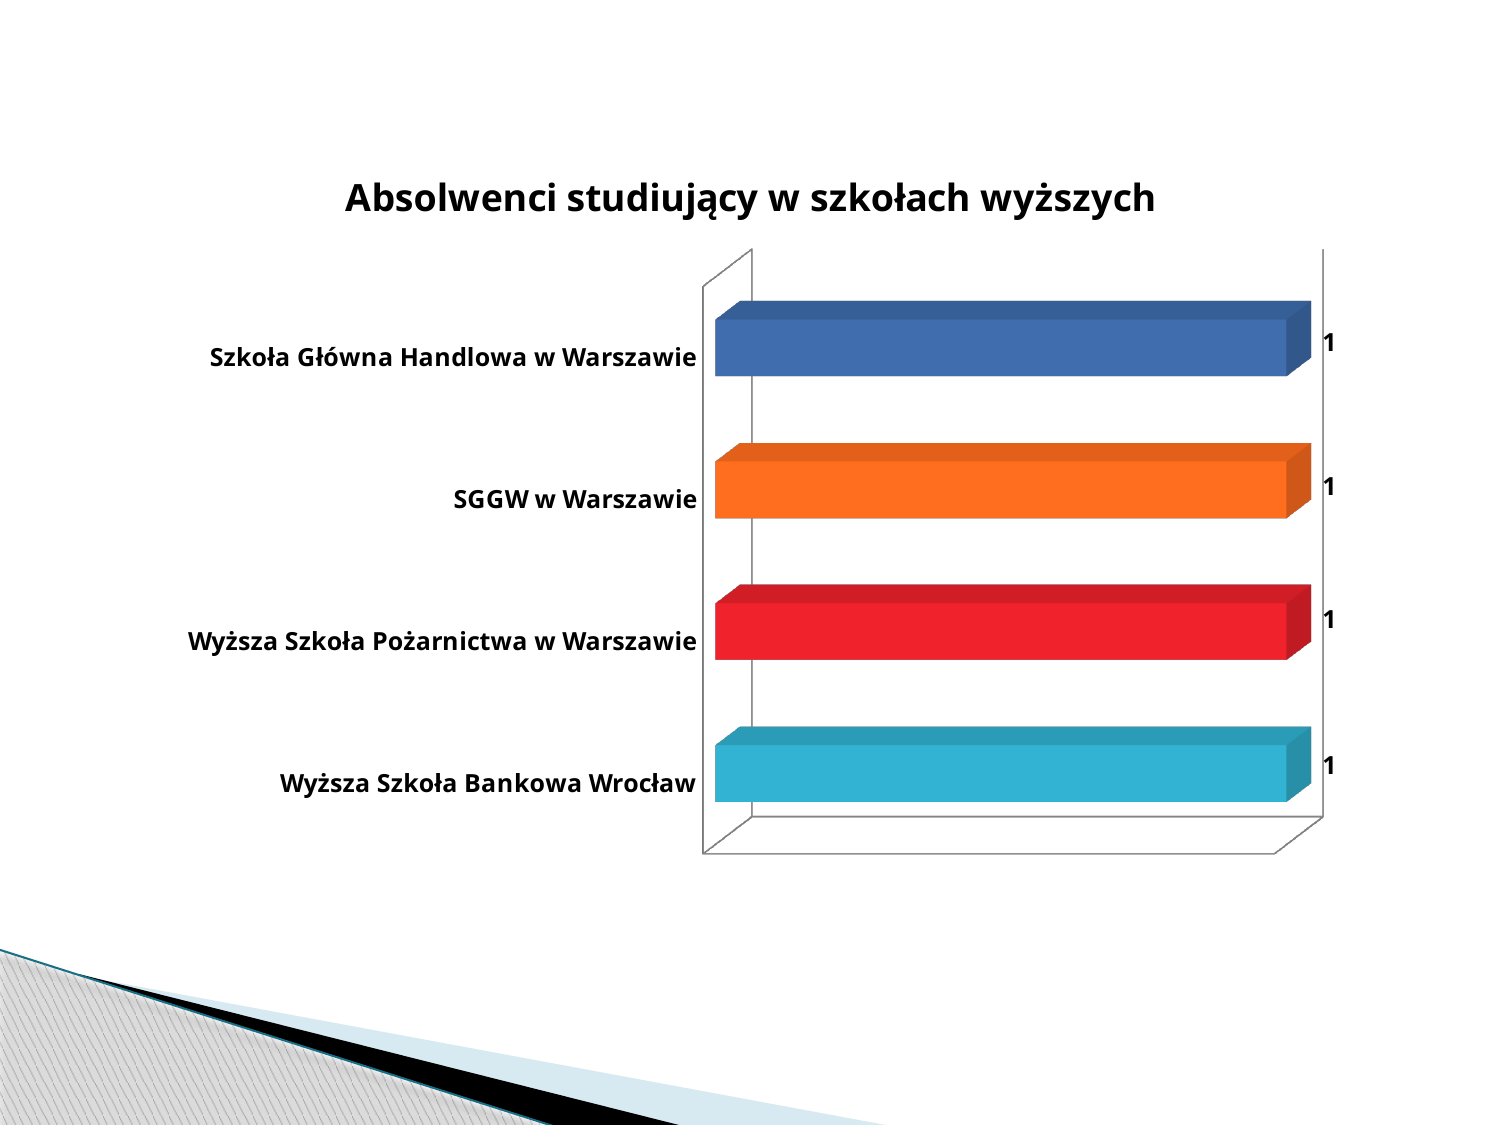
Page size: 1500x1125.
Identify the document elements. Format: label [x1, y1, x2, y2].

chart [159, 136, 1353, 870]
